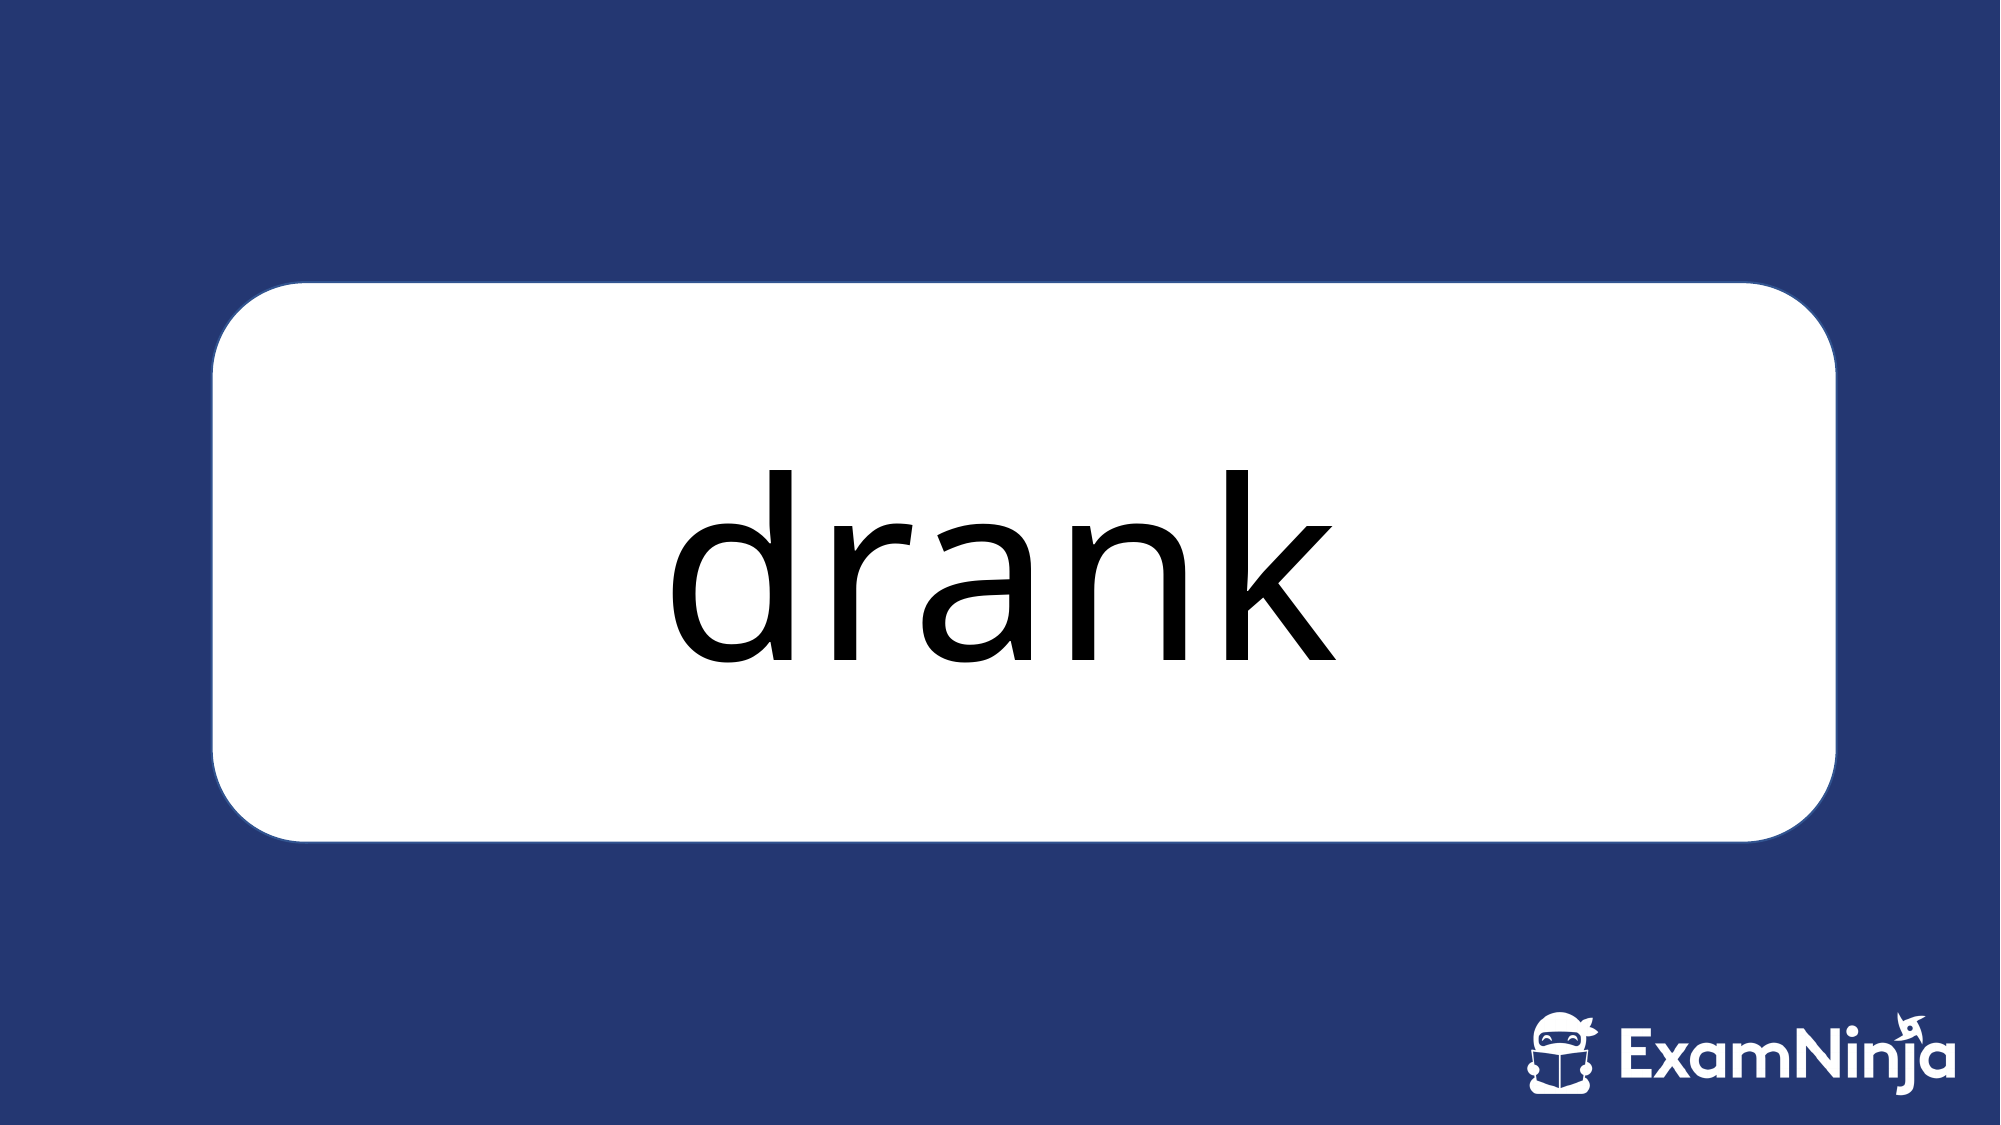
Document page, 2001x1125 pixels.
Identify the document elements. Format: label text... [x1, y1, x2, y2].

text_box [210, 719, 1838, 844]
picture [1501, 1003, 1979, 1102]
text_box drank [143, 403, 1857, 719]
text_box [210, 281, 1838, 403]
